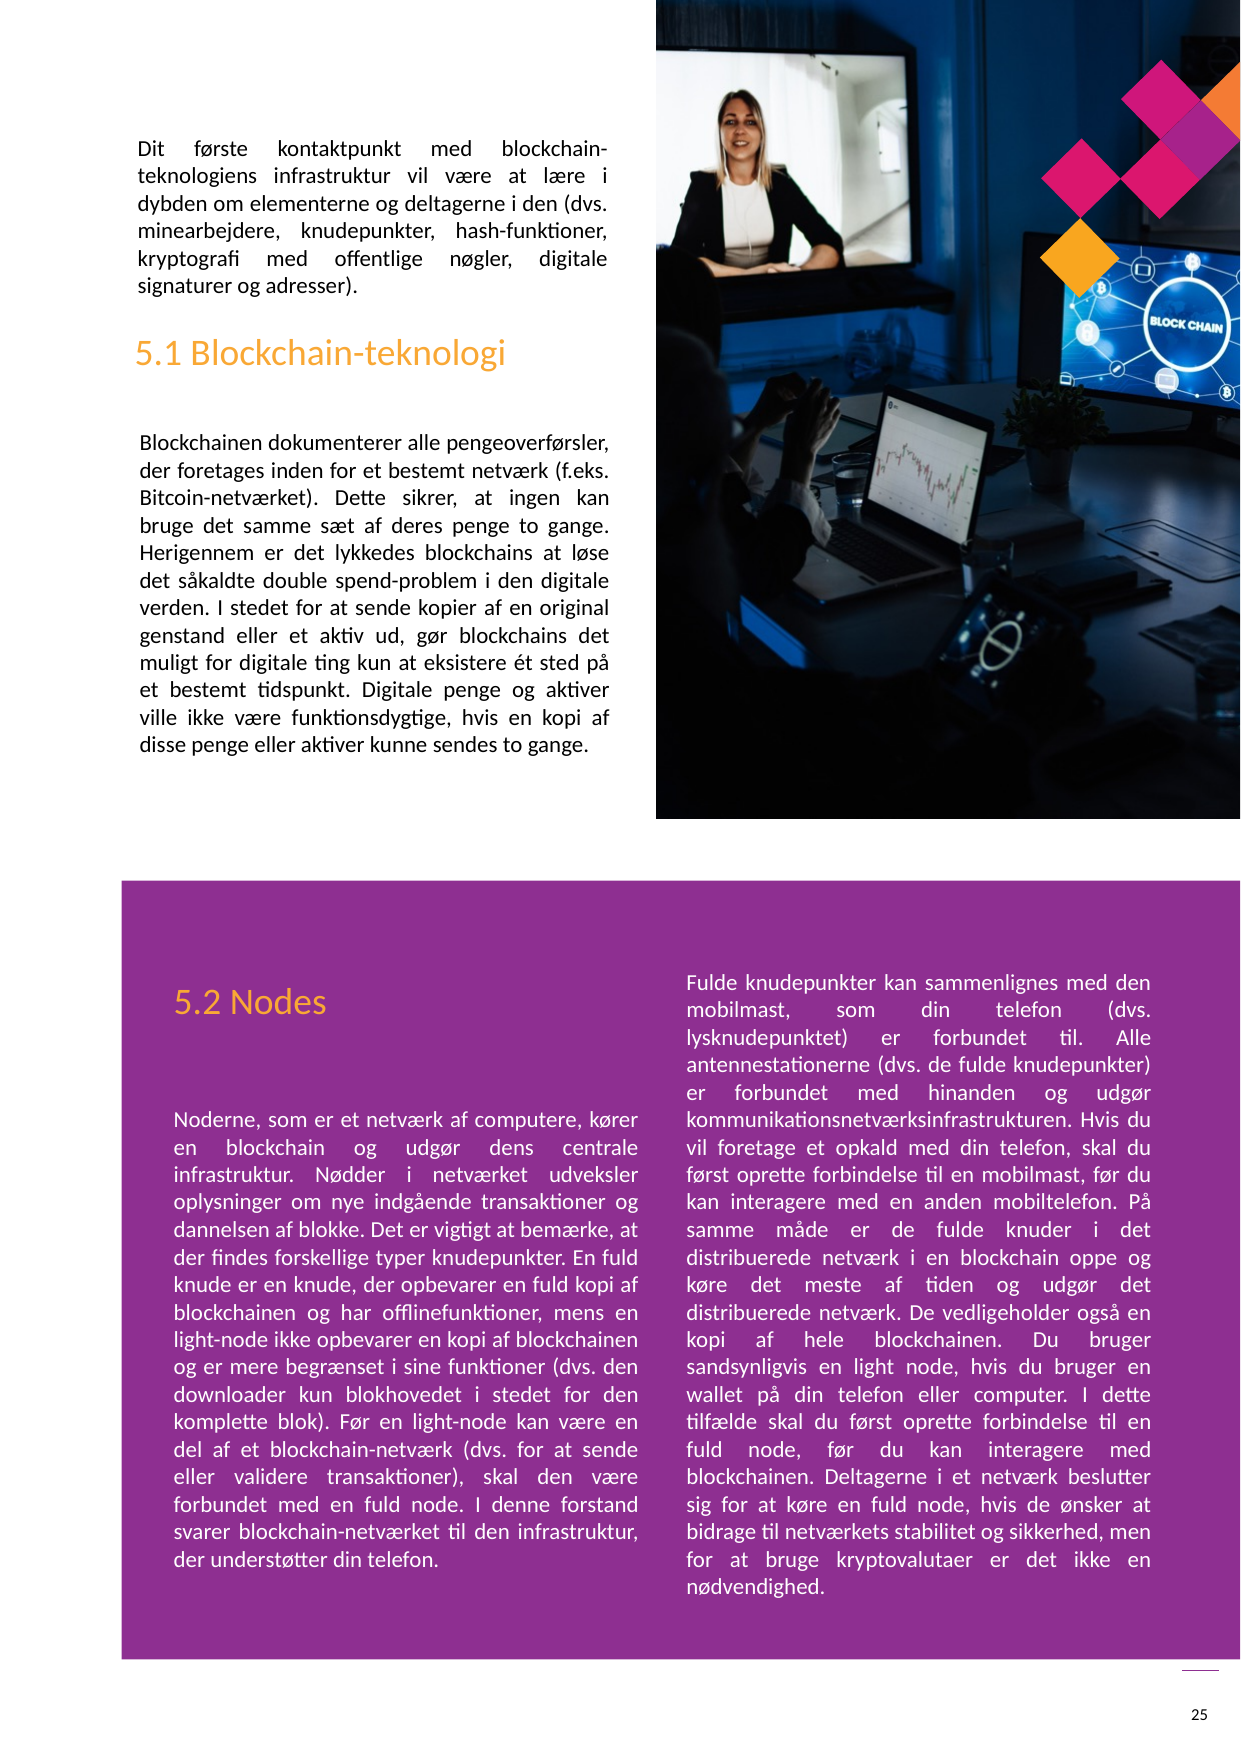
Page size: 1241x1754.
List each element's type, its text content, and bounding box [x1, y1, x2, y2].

text_box Blockchainen dokumenterer alle pengeoverførsler, der foretages inden for et bestemt netværk (f.eks. Bitcoin-netværket). Dette sikrer, at ingen kan bruge det samme sæt af deres penge to gange. Herigennem er det lykkedes blockchains at løse det såkaldte double spend-problem i den digitale verden. I stedet for at sende kopier af en original genstand eller et aktiv ud, gør blockchains det muligt for digitale ting kun at eksistere ét sted på et bestemt tidspunkt. Digitale penge og aktiver ville ikke være funktionsdygtige, hvis en kopi af disse penge eller aktiver kunne sendes to gange. [124, 420, 626, 716]
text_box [1041, 71, 1241, 287]
text_box [121, 880, 1241, 1660]
picture [656, 0, 1241, 819]
text_box Noderne, som er et netværk af computere, kører en blockchain og udgør dens centrale infrastruktur. Nødder i netværket udveksler oplysninger om nye indgående transaktioner og dannelsen af blokke. Det er vigtigt at bemærke, at der findes forskellige typer knudepunkter. En fuld knude er en knude, der opbevarer en fuld kopi af blockchainen og har offlinefunktioner, mens en light-node ikke opbevarer en kopi af blockchainen og er mere begrænset i sine funktioner (dvs. den downloader kun blokhovedet i stedet for den komplette blok). Før en light-node kan være en del af et blockchain-netværk (dvs. for at sende eller validere transaktioner), skal den være forbundet med en fuld node. I denne forstand svarer blockchain-netværket til den infrastruktur, der understøtter din telefon. Fulde knudepunkter kan sammenlignes med den mobilmast, som din telefon (dvs. lysknudepunktet) er forbundet til. Alle antennestationerne (dvs. de fulde knudepunkter) er forbundet med hinanden og udgør kommunikationsnetværksinfrastrukturen. Hvis du vil foretage et opkald med din telefon, skal du først oprette forbindelse til en mobilmast, før du kan interagere med en anden mobiltelefon. På samme måde er de fulde knuder i det distribuerede netværk i en blockchain oppe og køre det meste af tiden og udgør det distribuerede netværk. De vedligeholder også en kopi af hele blockchainen. Du bruger sandsynligvis en light node, hvis du bruger en wallet på din telefon eller computer. I dette tilfælde skal du først oprette forbindelse til en fuld node, før du kan interagere med blockchainen. Deltagerne i et netværk beslutter sig for at køre en fuld node, hvis de ønsker at bidrage til netværkets stabilitet og sikkerhed, men for at bruge kryptovalutaer er det ikke en nødvendighed. [158, 932, 1167, 1627]
text_box 5.2 Nodes [158, 969, 621, 1045]
text_box 5.1 Blockchain-teknologi [119, 320, 620, 388]
slide_number 25 [1170, 1692, 1229, 1736]
text_box Dit første kontaktpunkt med blockchain-teknologiens infrastruktur vil være at lære i dybden om elementerne og deltagerne i den (dvs. minearbejdere, knudepunkter, hash-funktioner, kryptografi med offentlige nøgler, digitale signaturer og adresser). [123, 126, 624, 276]
